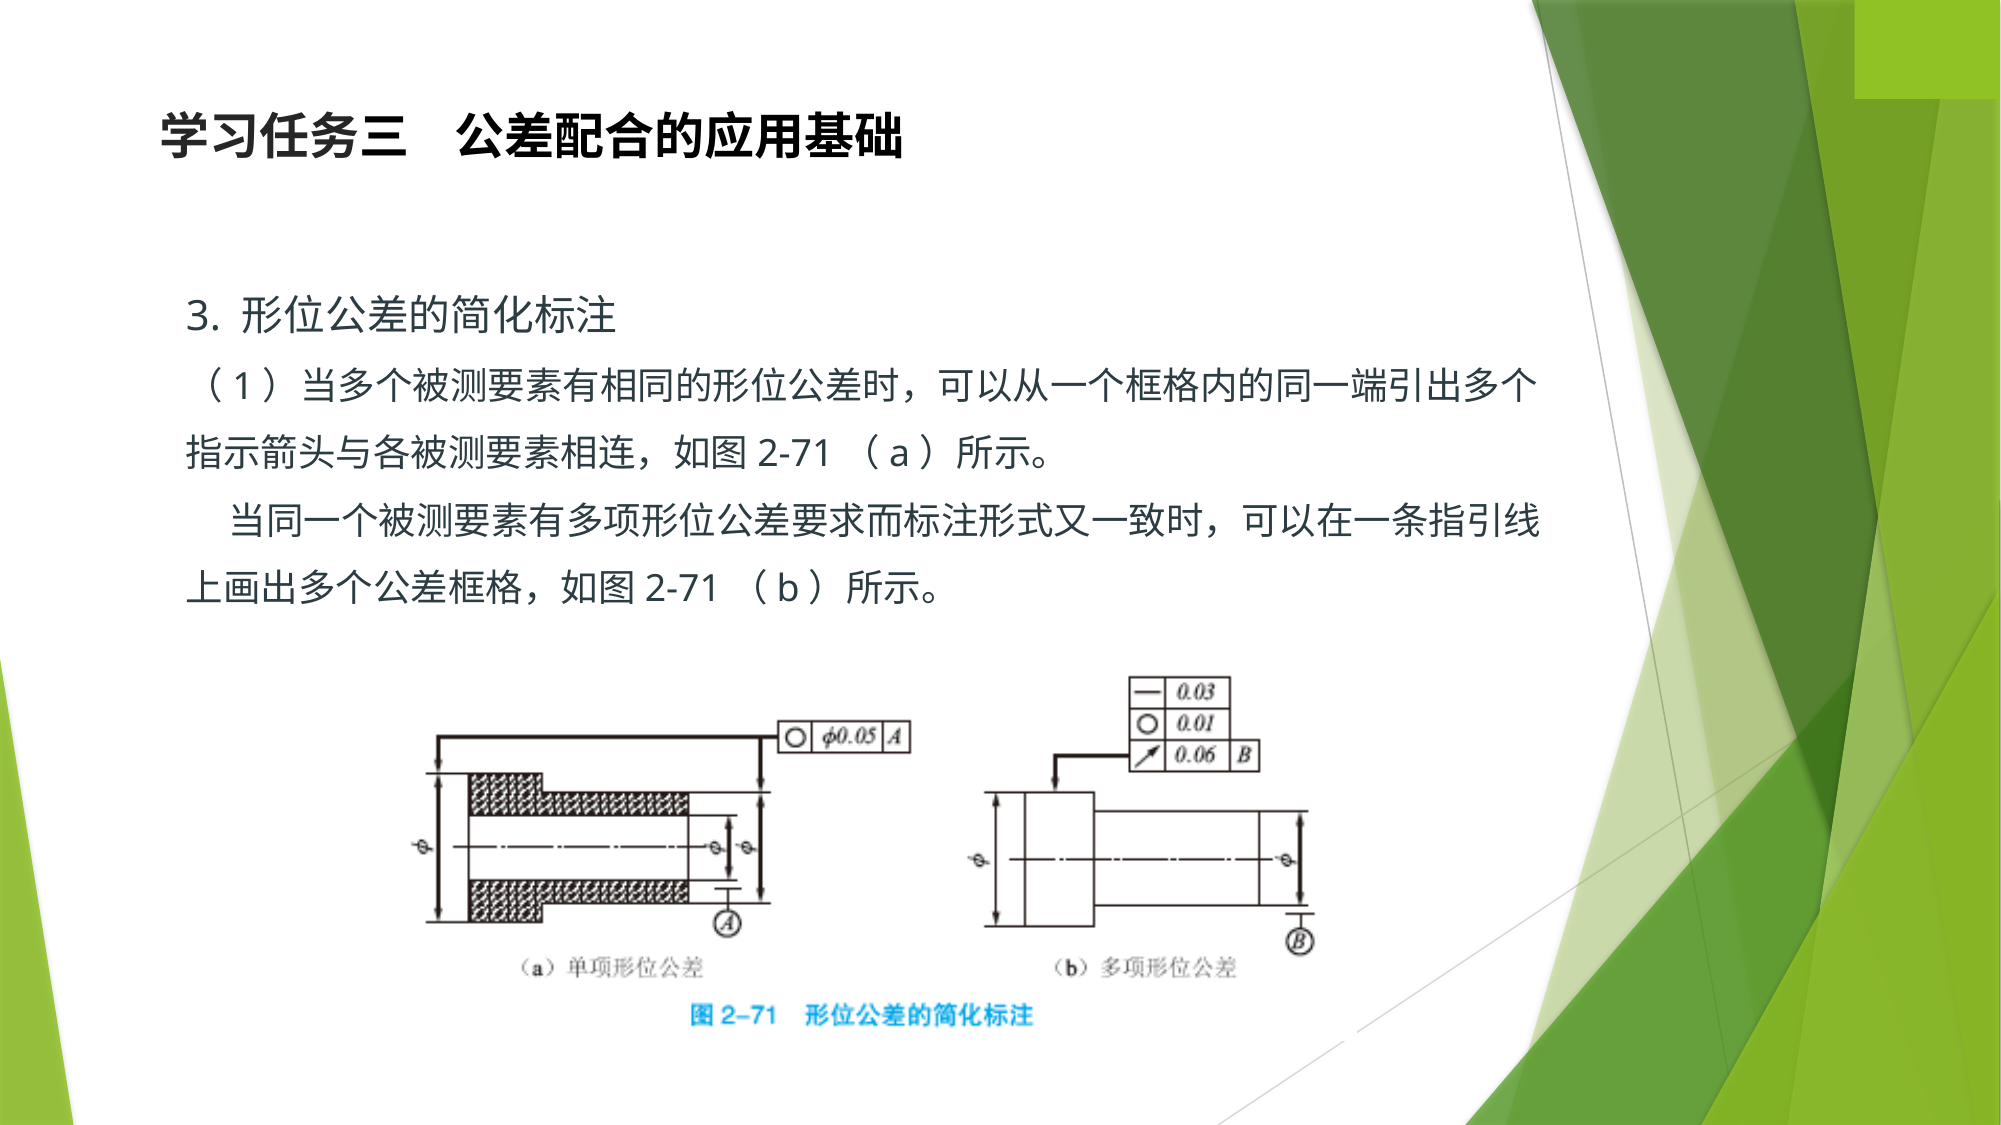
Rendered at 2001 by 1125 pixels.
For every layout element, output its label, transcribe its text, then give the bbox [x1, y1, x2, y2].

text_box 学习任务三 公差配合的应用基础 [144, 85, 1856, 216]
picture [395, 660, 1357, 1042]
text_box [1853, 0, 2000, 100]
text_box 3. 形位公差的简化标注 （1）当多个被测要素有相同的形位公差时，可以从一个框格内的同一端引出多个指示箭头与各被测要素相连，如图2-71（a）所示。 当同一个被测要素有多项形位公差要求而标注形式又一致时，可以在一条指引线上画出多个公差框格，如图2-71（b）所示。 [171, 256, 1580, 617]
